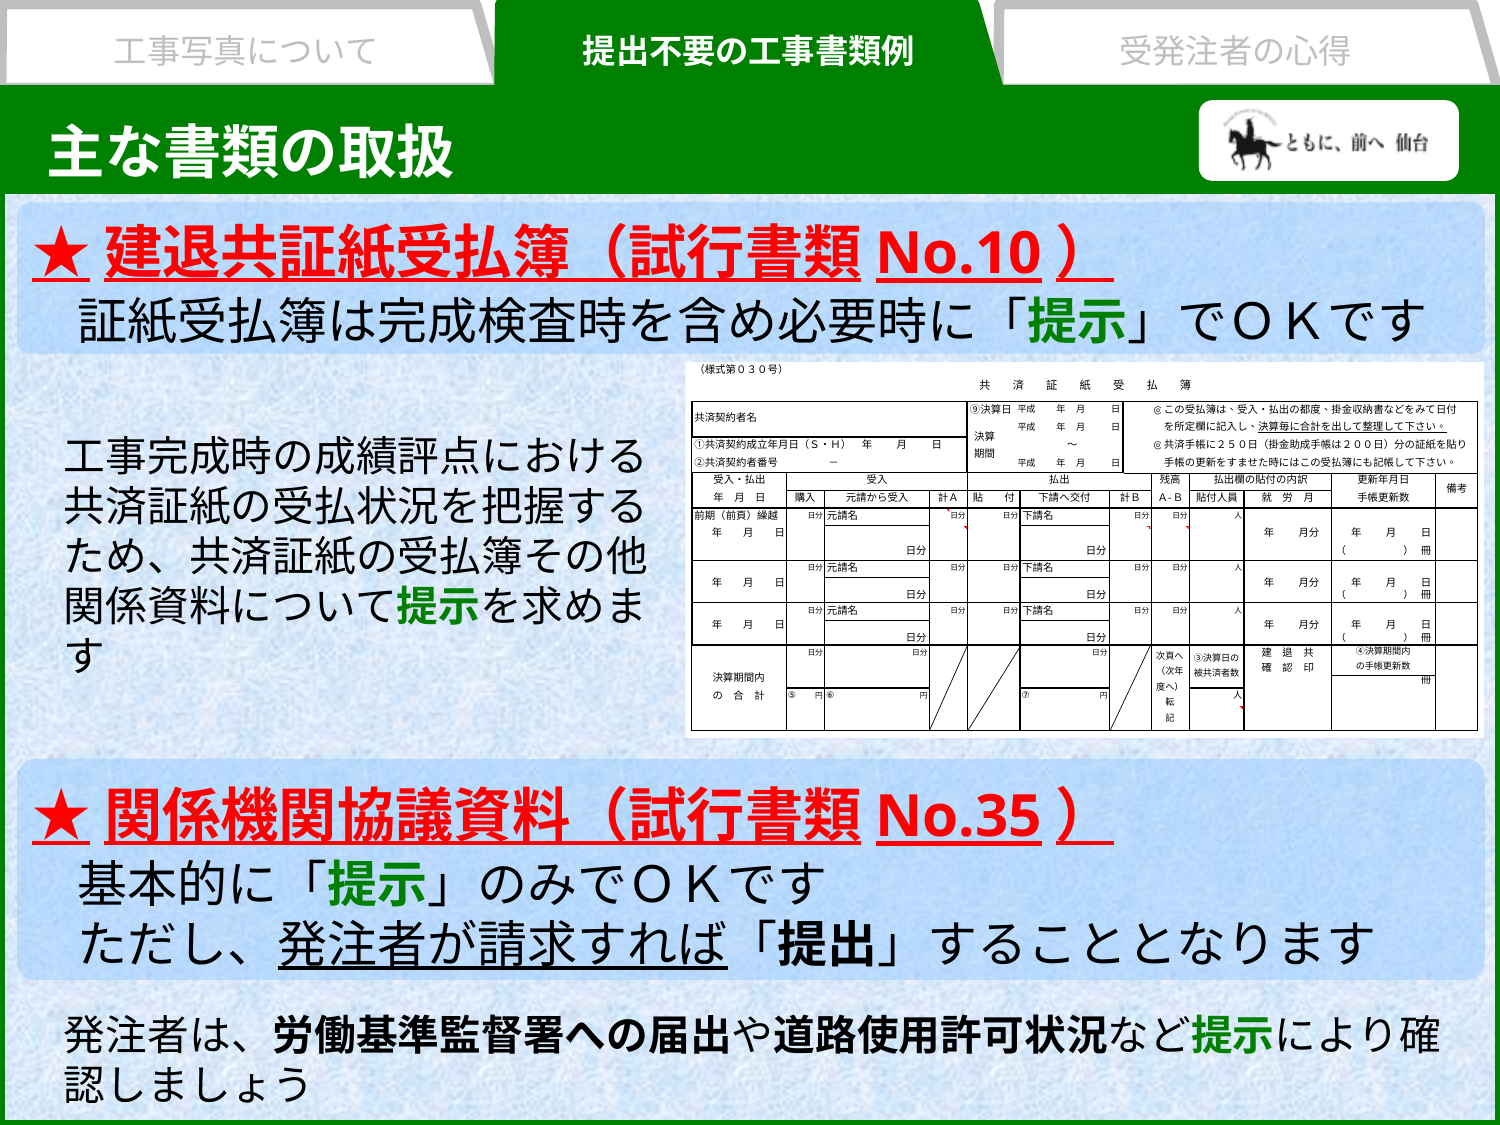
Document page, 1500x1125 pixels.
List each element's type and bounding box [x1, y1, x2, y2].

text_box [0, 3, 1500, 1125]
picture [684, 361, 1486, 739]
